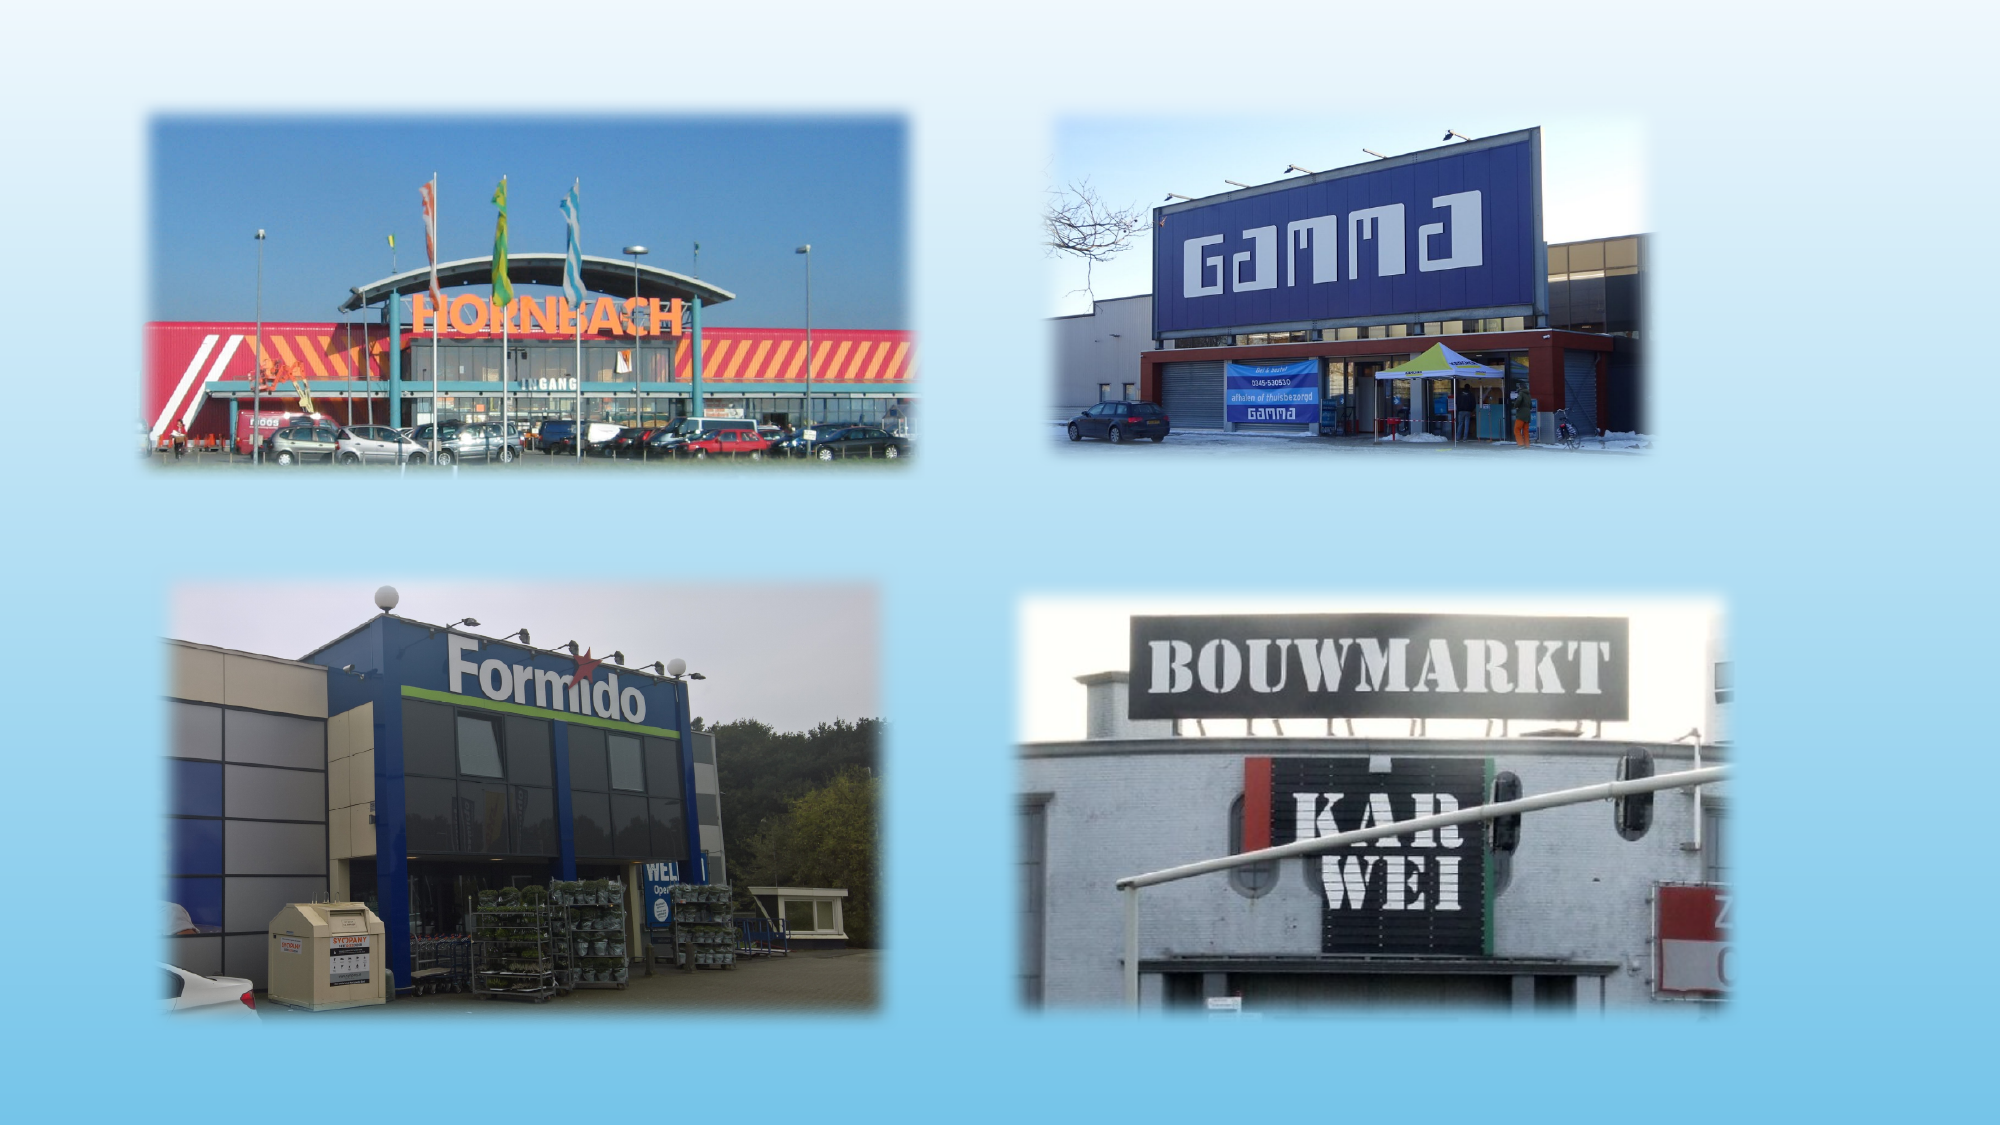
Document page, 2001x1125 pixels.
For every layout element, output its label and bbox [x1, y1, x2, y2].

picture [150, 561, 900, 1031]
picture [130, 97, 925, 480]
picture [1000, 577, 1742, 1028]
picture [1034, 97, 1663, 468]
